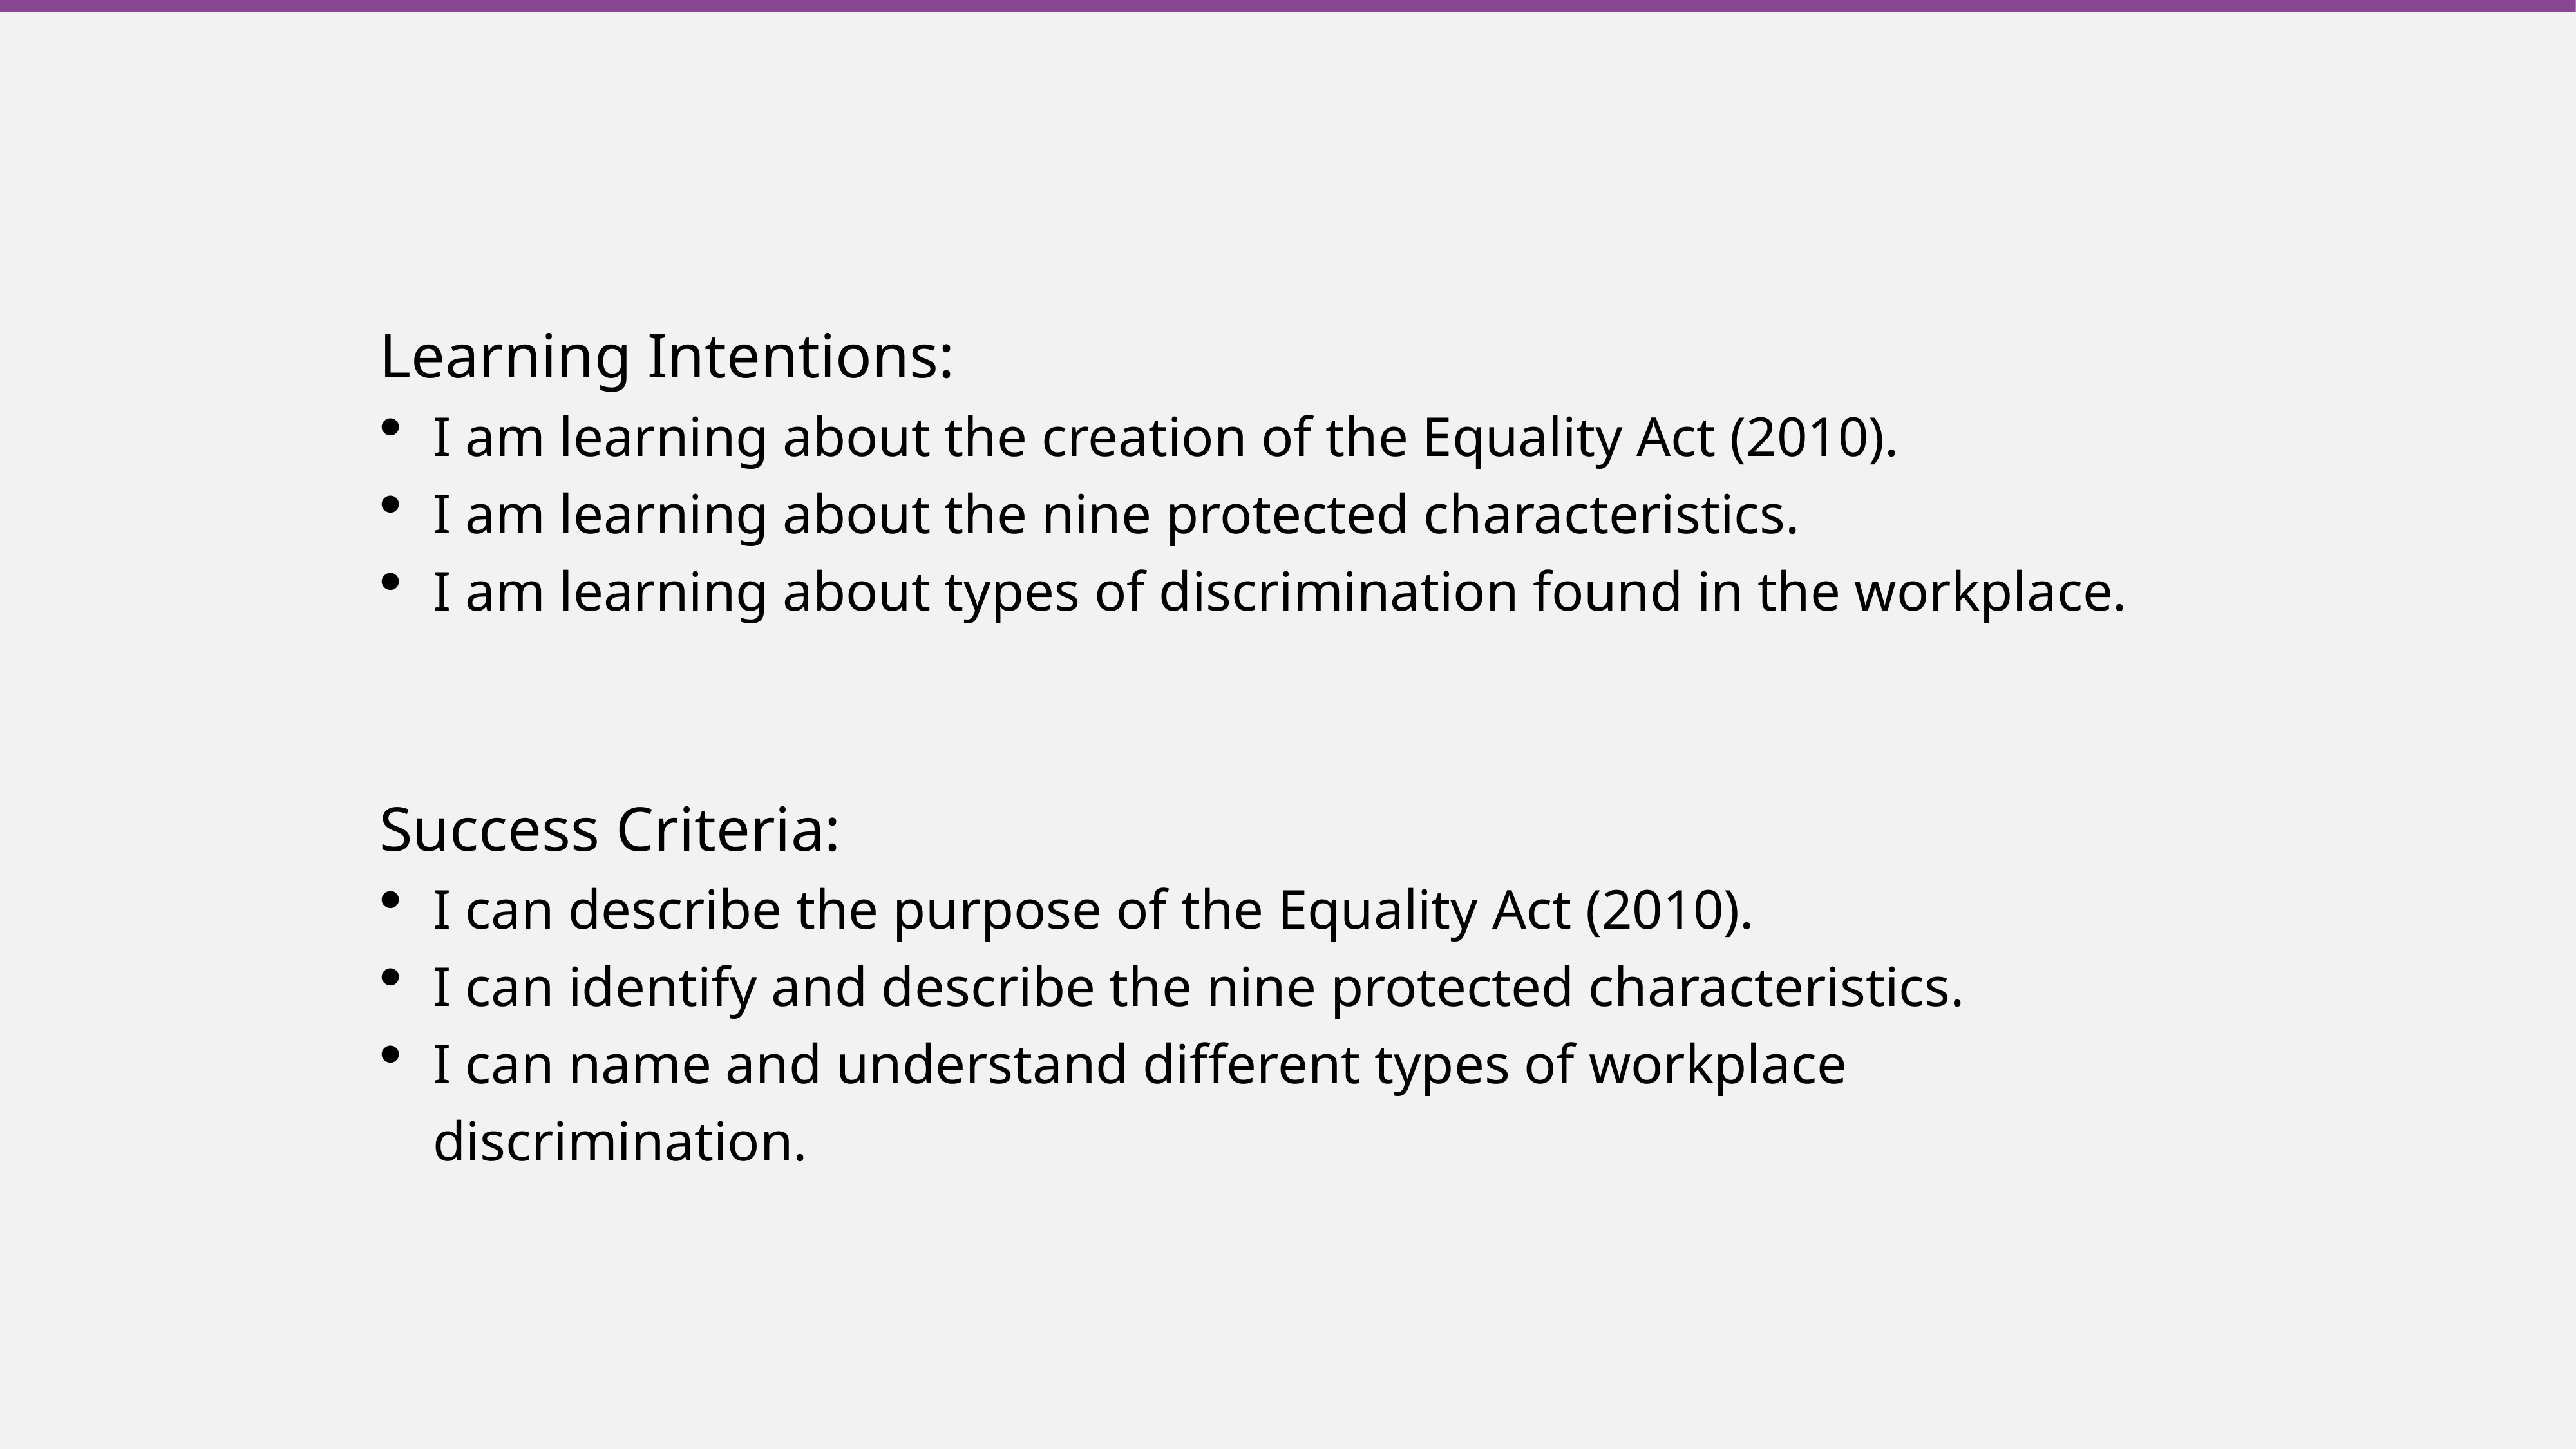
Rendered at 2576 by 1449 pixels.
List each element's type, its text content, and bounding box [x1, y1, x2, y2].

picture [0, 0, 2576, 1449]
list Learning Intentions: I am learning about the creation of the Equality Act (2010). I am learning about the nine protected characteristics. I am learning about types of discrimination found in the workplace. Success Criteria: I can describe the purpose of the Equality Act (2010). I can identify and describe the nine protected characteristics. I can name and understand different types of workplace discrimination. [374, 297, 2202, 1152]
